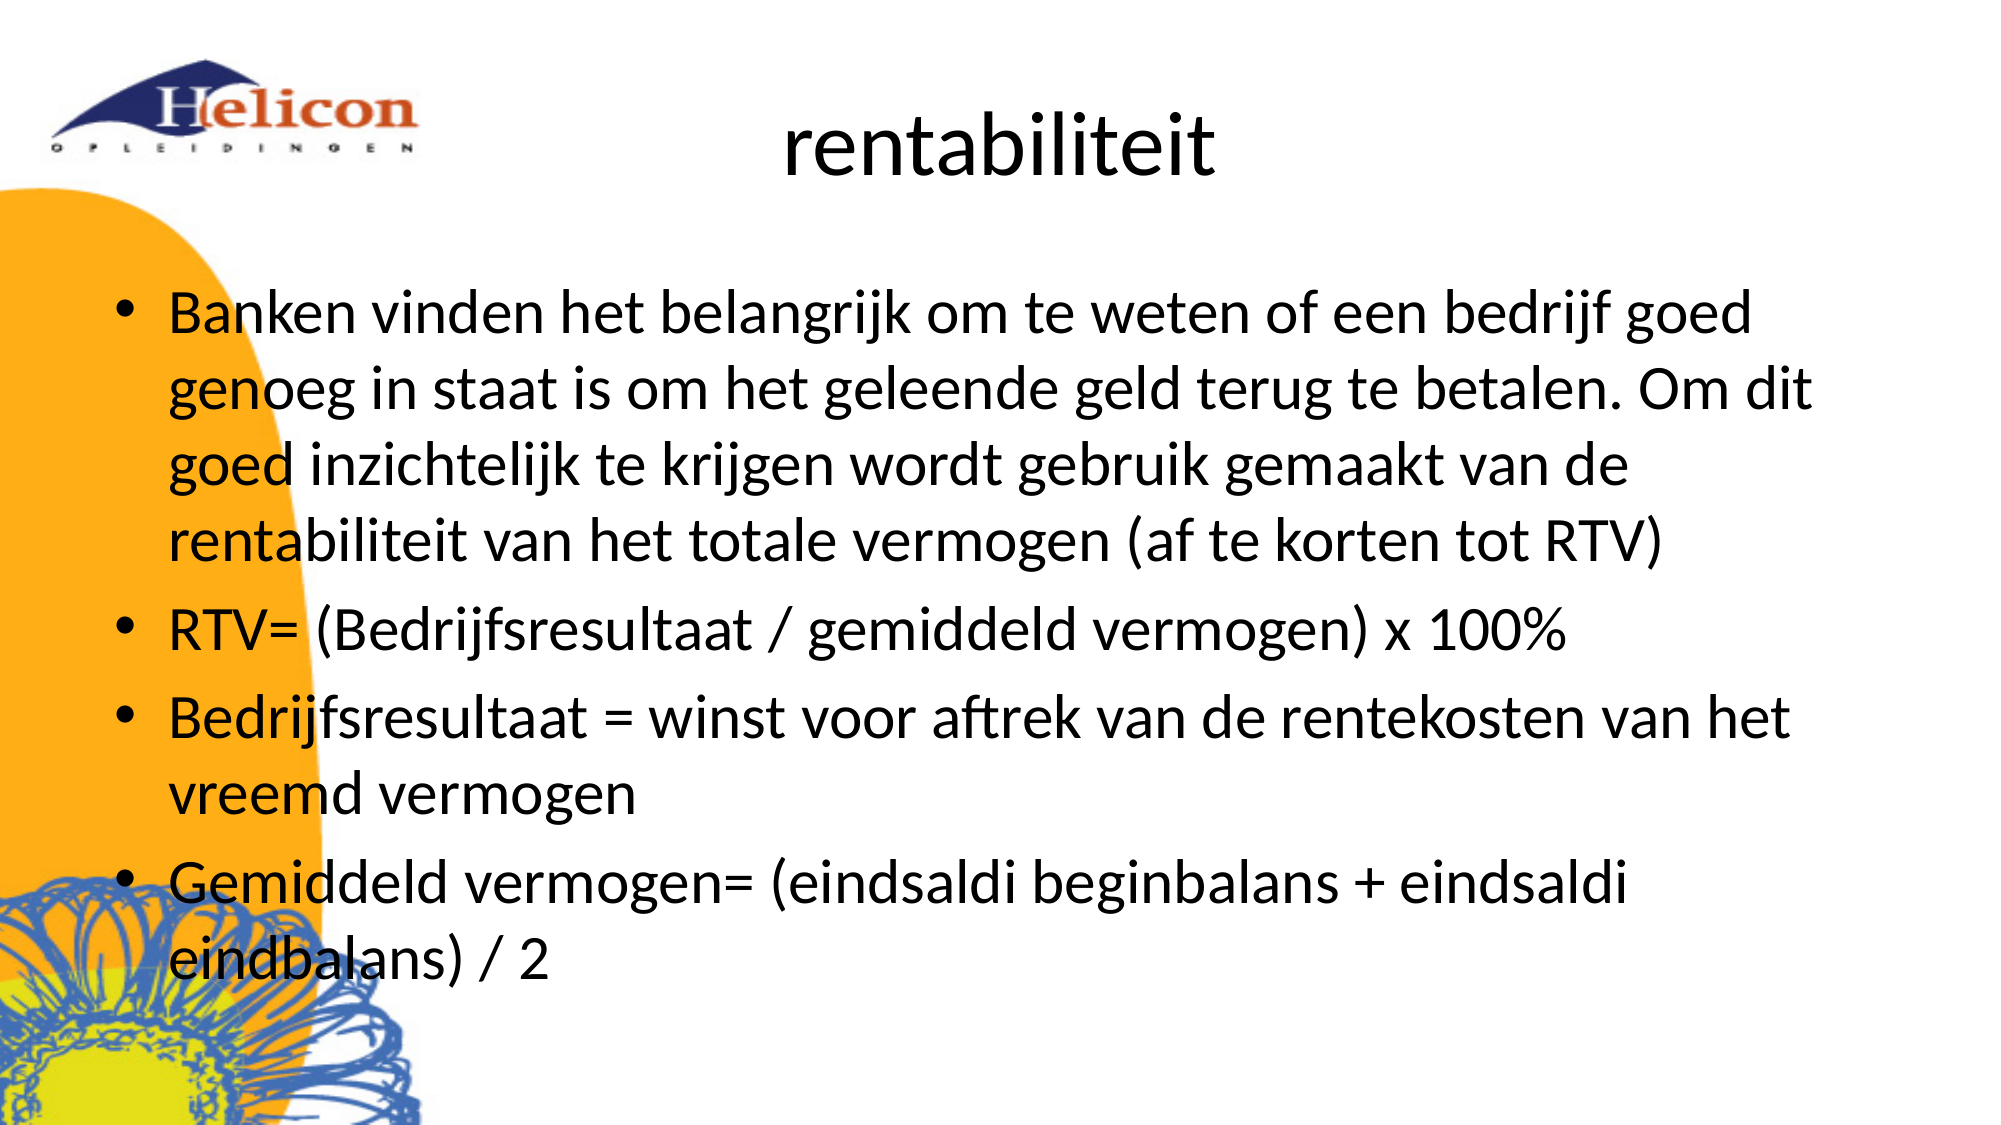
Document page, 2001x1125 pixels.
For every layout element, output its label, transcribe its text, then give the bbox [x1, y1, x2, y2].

title rentabiliteit [99, 45, 1900, 233]
list Banken vinden het belangrijk om te weten of een bedrijf goed genoeg in staat is om het geleende geld terug te betalen. Om dit goed inzichtelijk te krijgen wordt gebruik gemaakt van de rentabiliteit van het totale vermogen (af te korten tot RTV) RTV= (Bedrijfsresultaat / gemiddeld vermogen) x 100% Bedrijfsresultaat = winst voor aftrek van de rentekosten van het vreemd vermogen Gemiddeld vermogen= (eindsaldi beginbalans + eindsaldi eindbalans) / 2 [99, 262, 1900, 1005]
picture [0, 0, 2001, 1125]
